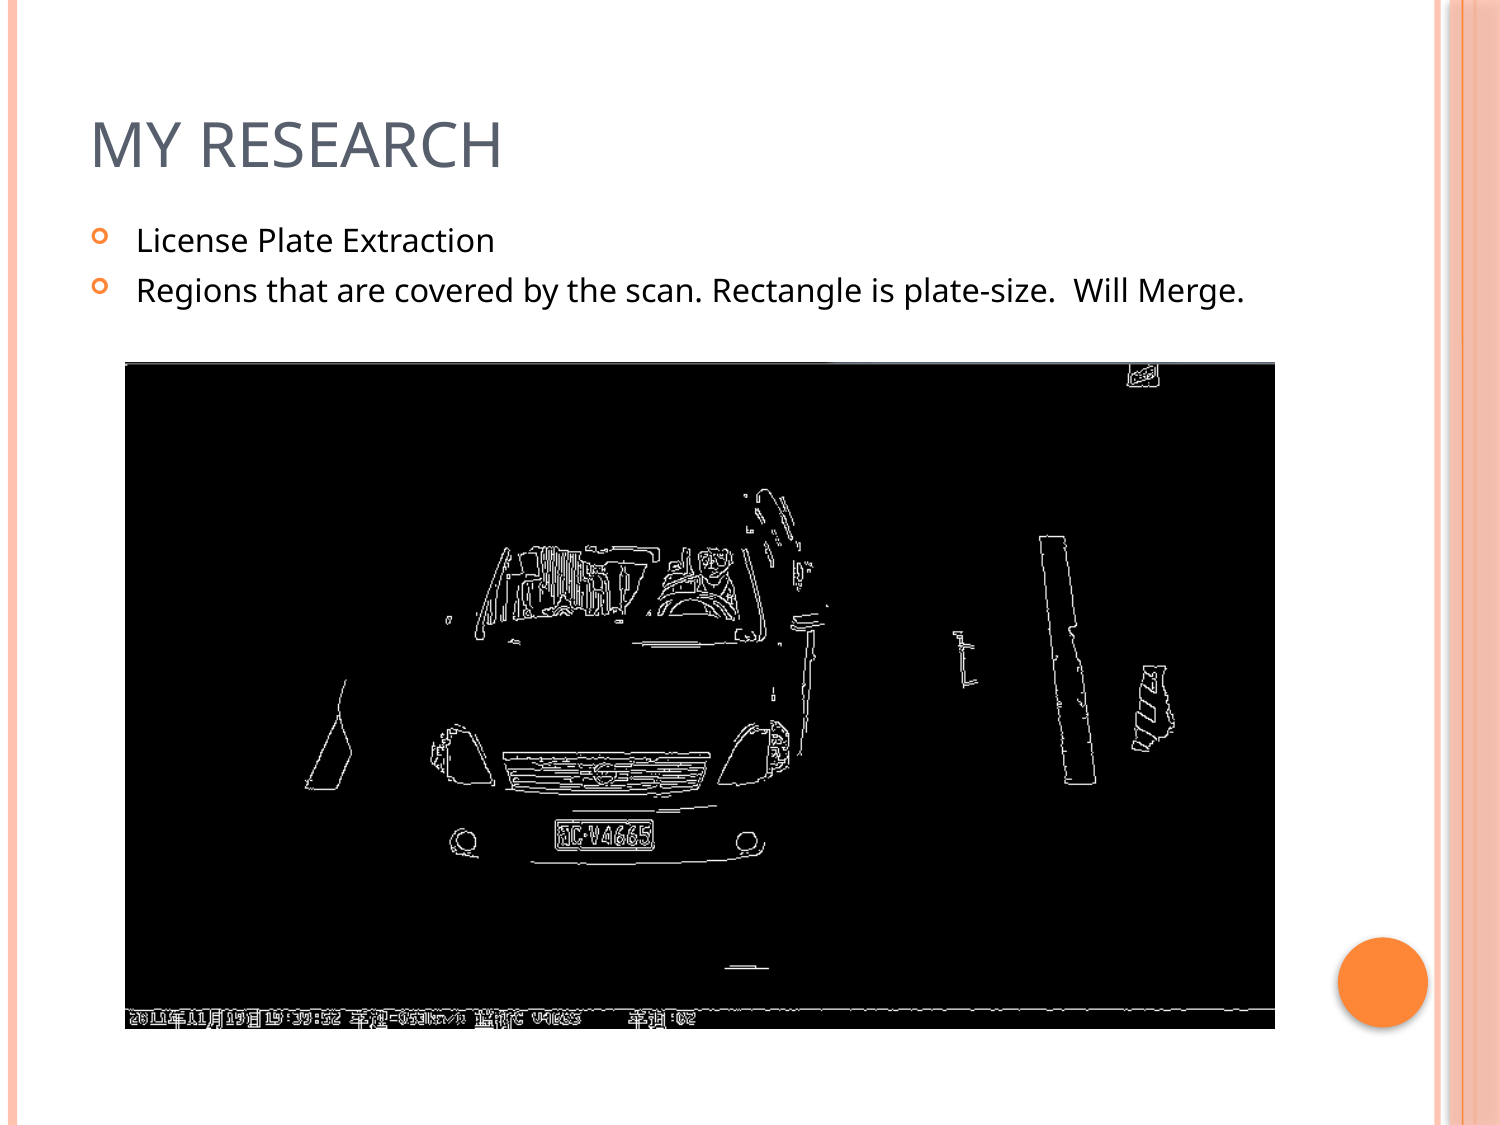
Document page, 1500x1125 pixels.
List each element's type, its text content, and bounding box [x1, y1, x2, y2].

picture [124, 361, 1276, 1029]
list License Plate Extraction Regions that are covered by the scan. Rectangle is plate-size. Will Merge. [75, 212, 1300, 325]
title My research [75, 0, 1300, 188]
